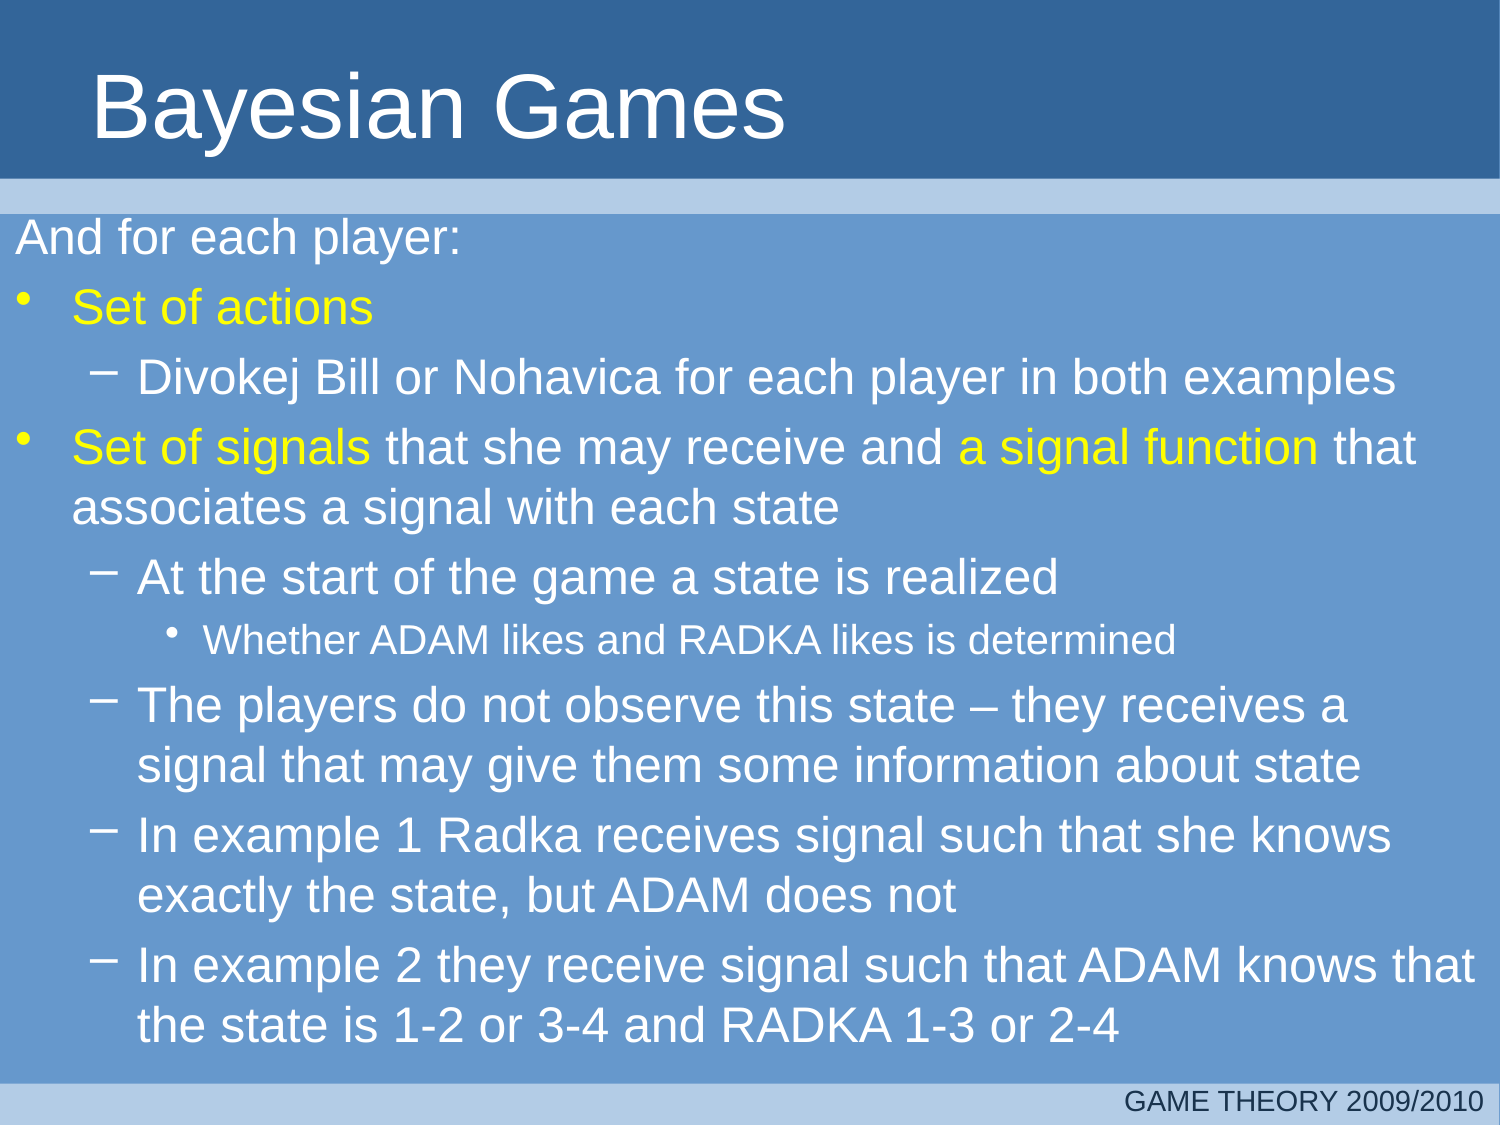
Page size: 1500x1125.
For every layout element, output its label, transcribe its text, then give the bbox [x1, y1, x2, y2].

text_box GAME THEORY 2009/2010 [1109, 1075, 1500, 1125]
list And for each player: Set of actions Divokej Bill or Nohavica for each player in both examples Set of signals that she may receive and a signal function that associates a signal with each state At the start of the game a state is realized Whether ADAM likes and RADKA likes is determined The players do not observe this state – they receives a signal that may give them some information about state In example 1 Radka receives signal such that she knows exactly the state, but ADAM does not In example 2 they receive signal such that ADAM knows that the state is 1-2 or 3-4 and RADKA 1-3 or 2-4 [0, 196, 1500, 954]
title Bayesian Games [74, 42, 1436, 162]
